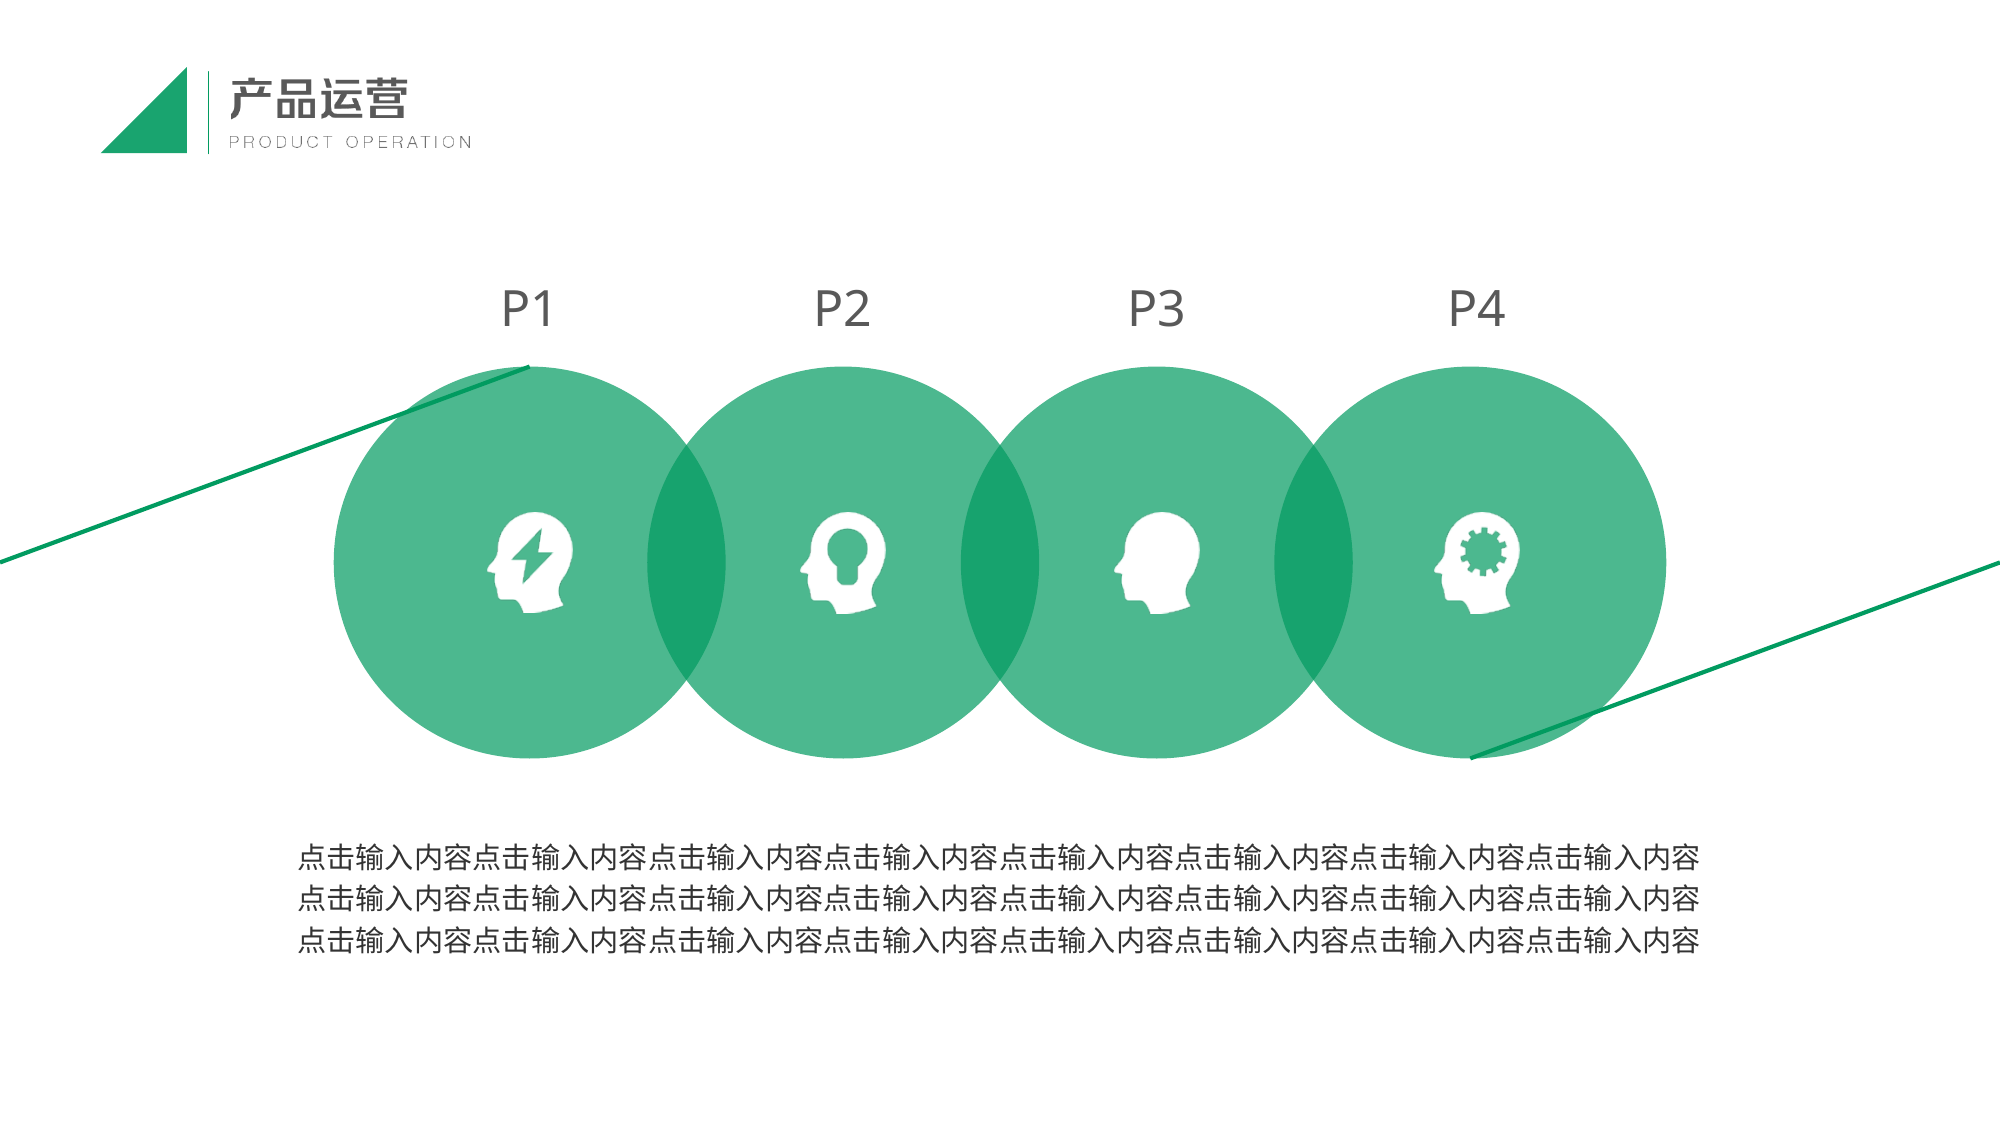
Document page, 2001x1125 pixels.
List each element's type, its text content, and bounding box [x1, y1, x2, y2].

picture [201, 59, 487, 161]
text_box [0, 268, 2000, 759]
text_box 点击输入内容点击输入内容点击输入内容点击输入内容点击输入内容点击输入内容点击输入内容点击输入内容 点击输入内容点击输入内容点击输入内容点击输入内容点击输入内容点击输入内容点击输入内容点击输入内容 点击输入内容点击输入内容点击输入内容点击输入内容点击输入内容点击输入内容点击输入内容点击输入内容 [282, 825, 1718, 965]
text_box [98, 64, 188, 155]
